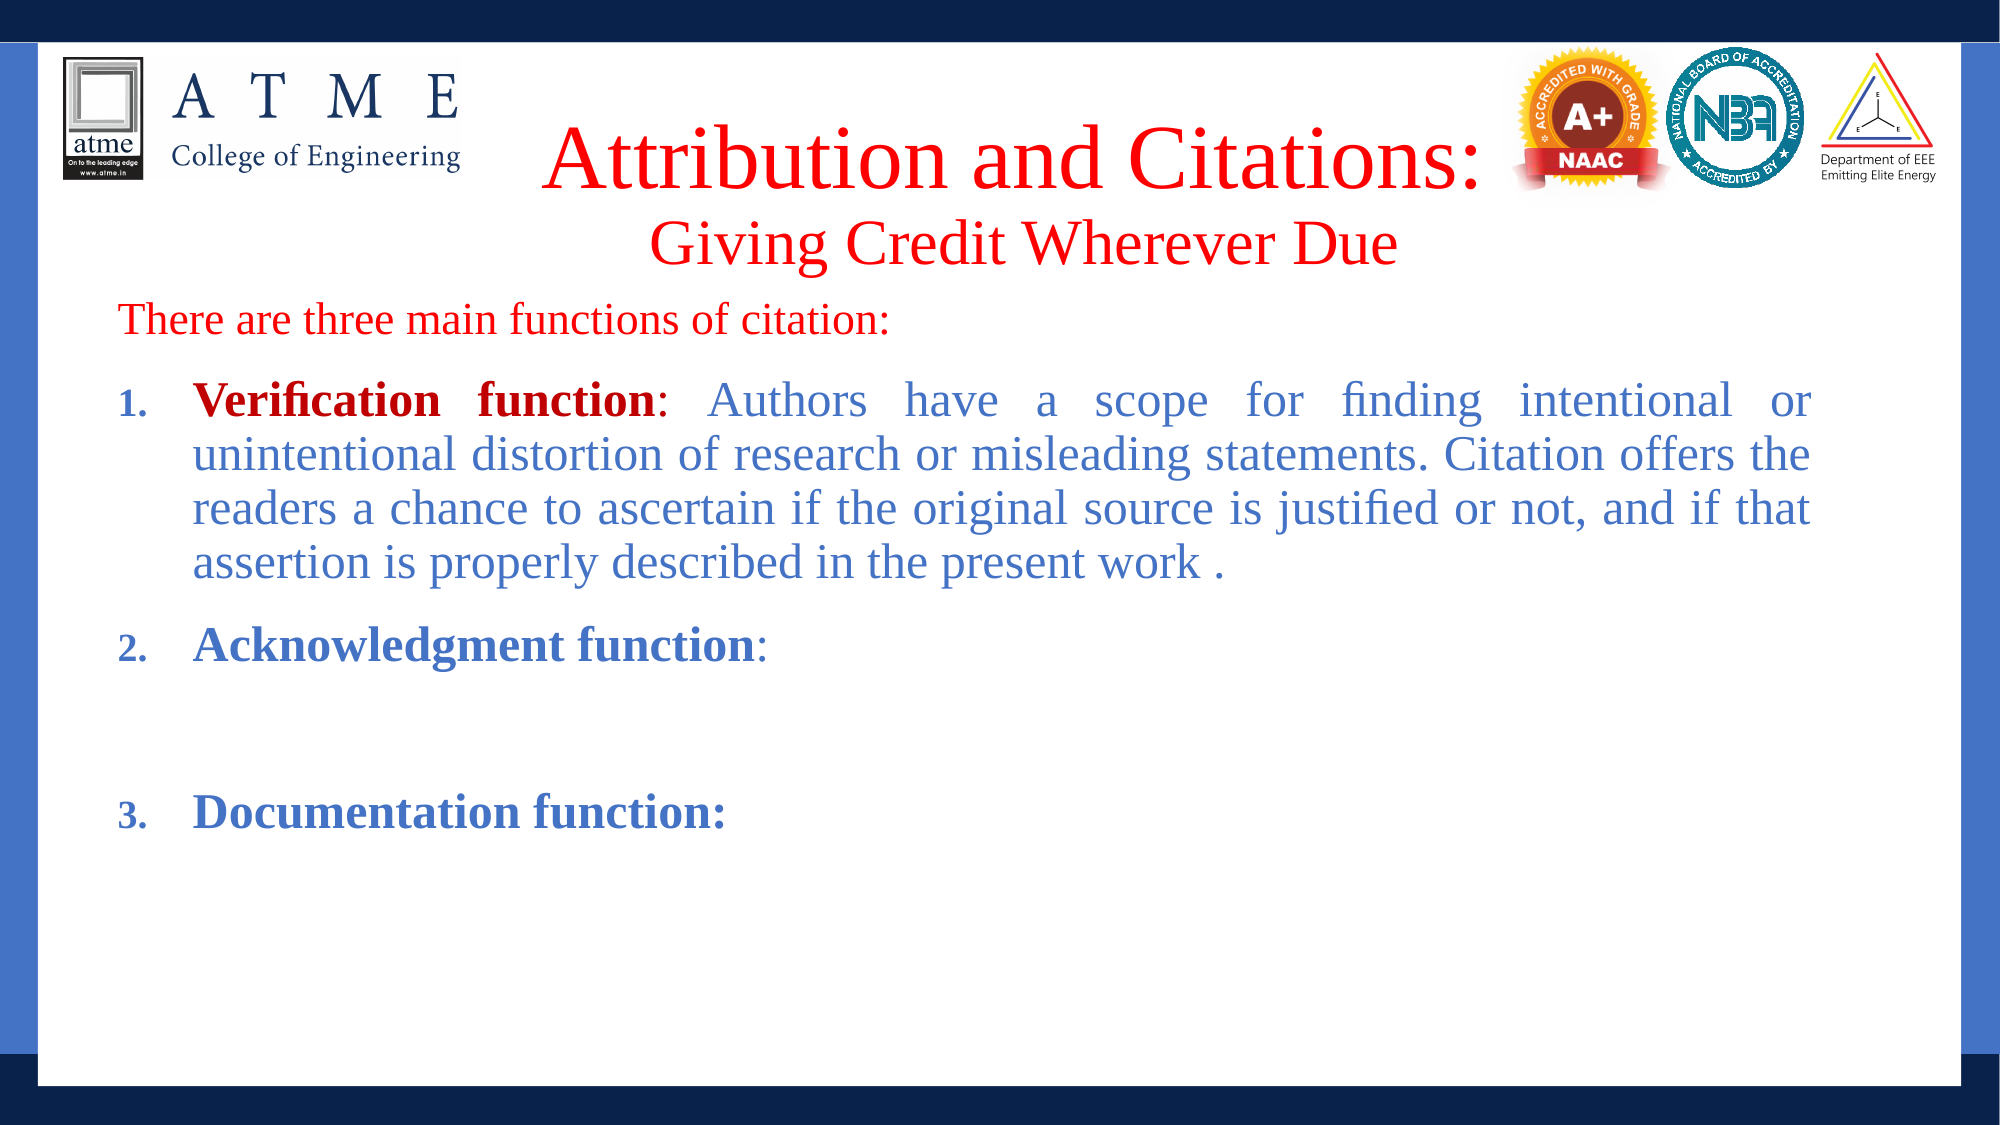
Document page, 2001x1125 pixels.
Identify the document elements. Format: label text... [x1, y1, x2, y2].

picture [0, 1054, 2000, 1125]
title Attribution and Citations: Giving Credit Wherever Due [350, 99, 1700, 287]
picture [1815, 49, 1939, 184]
picture [1666, 47, 1804, 188]
picture [0, 0, 2000, 43]
picture [63, 57, 461, 180]
list There are three main functions of citation: Veriﬁcation function: Authors have a scope for ﬁnding intentional or unintentional distortion of research or misleading statements. Citation offers the readers a chance to ascertain if the original source is justiﬁed or not, and if that assertion is properly described in the present work . Acknowledgment function: Documentation function: [102, 287, 1828, 1088]
picture [1531, 60, 1651, 99]
